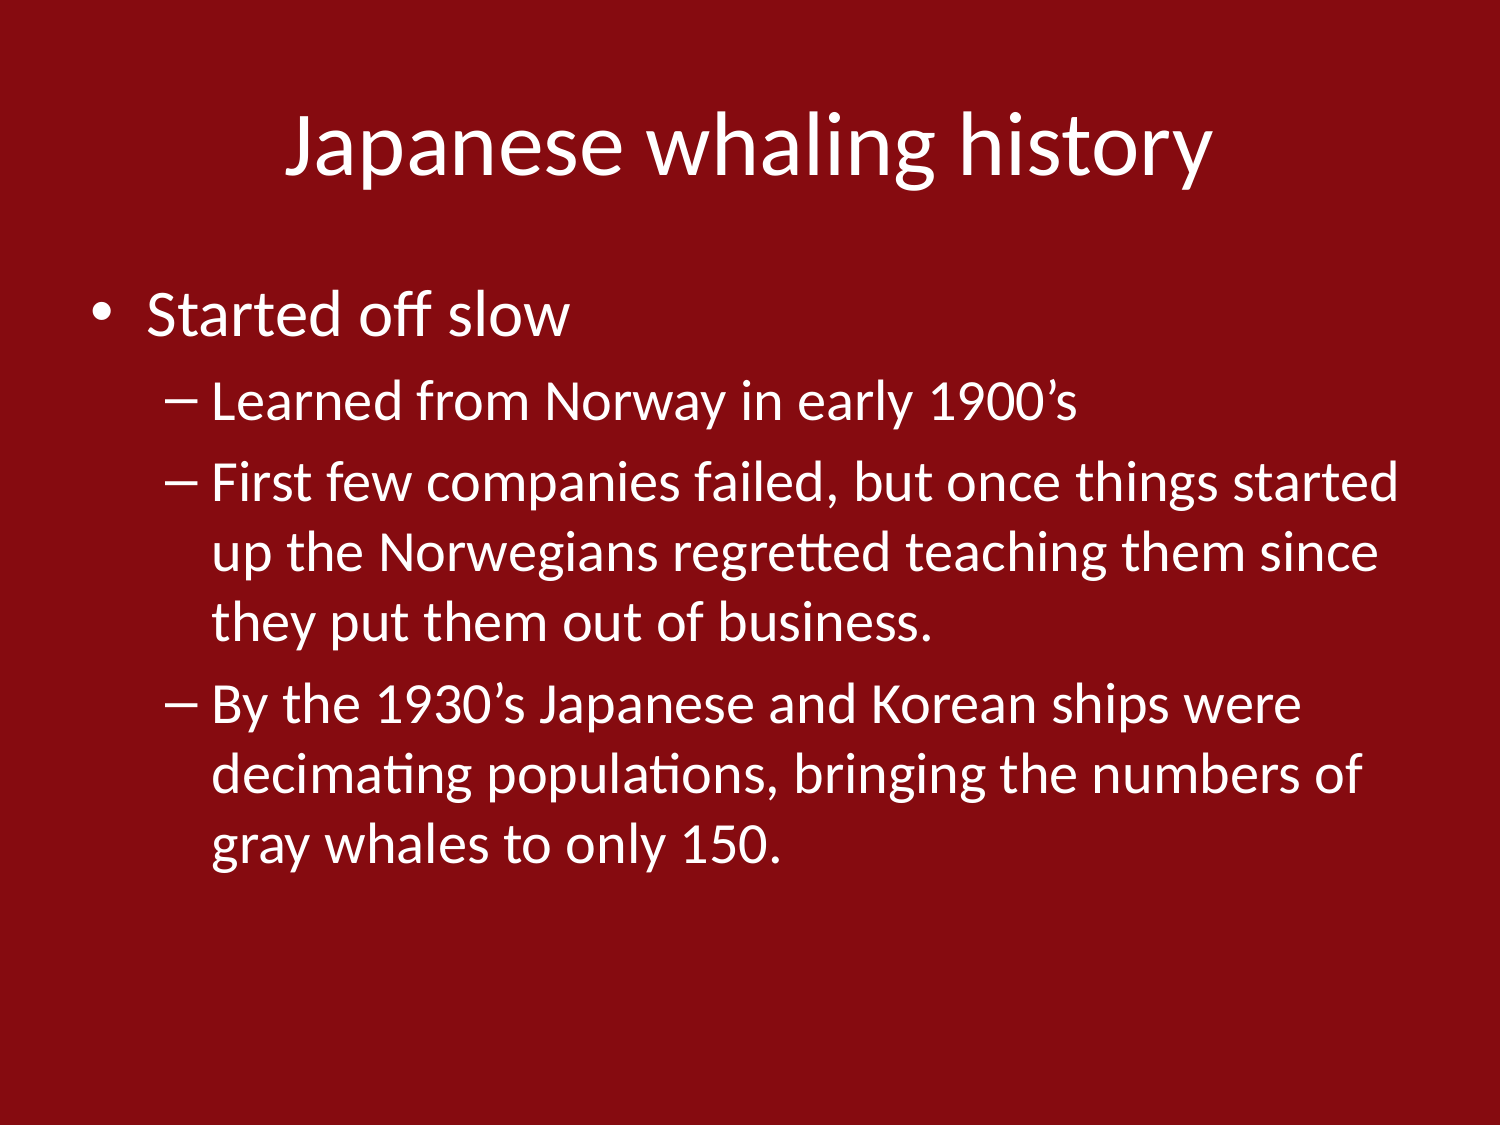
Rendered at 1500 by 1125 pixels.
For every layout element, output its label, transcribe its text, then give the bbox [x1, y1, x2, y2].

list Started off slow Learned from Norway in early 1900’s First few companies failed, but once things started up the Norwegians regretted teaching them since they put them out of business. By the 1930’s Japanese and Korean ships were decimating populations, bringing the numbers of gray whales to only 150. [75, 262, 1425, 1005]
title Japanese whaling history [75, 45, 1425, 233]
